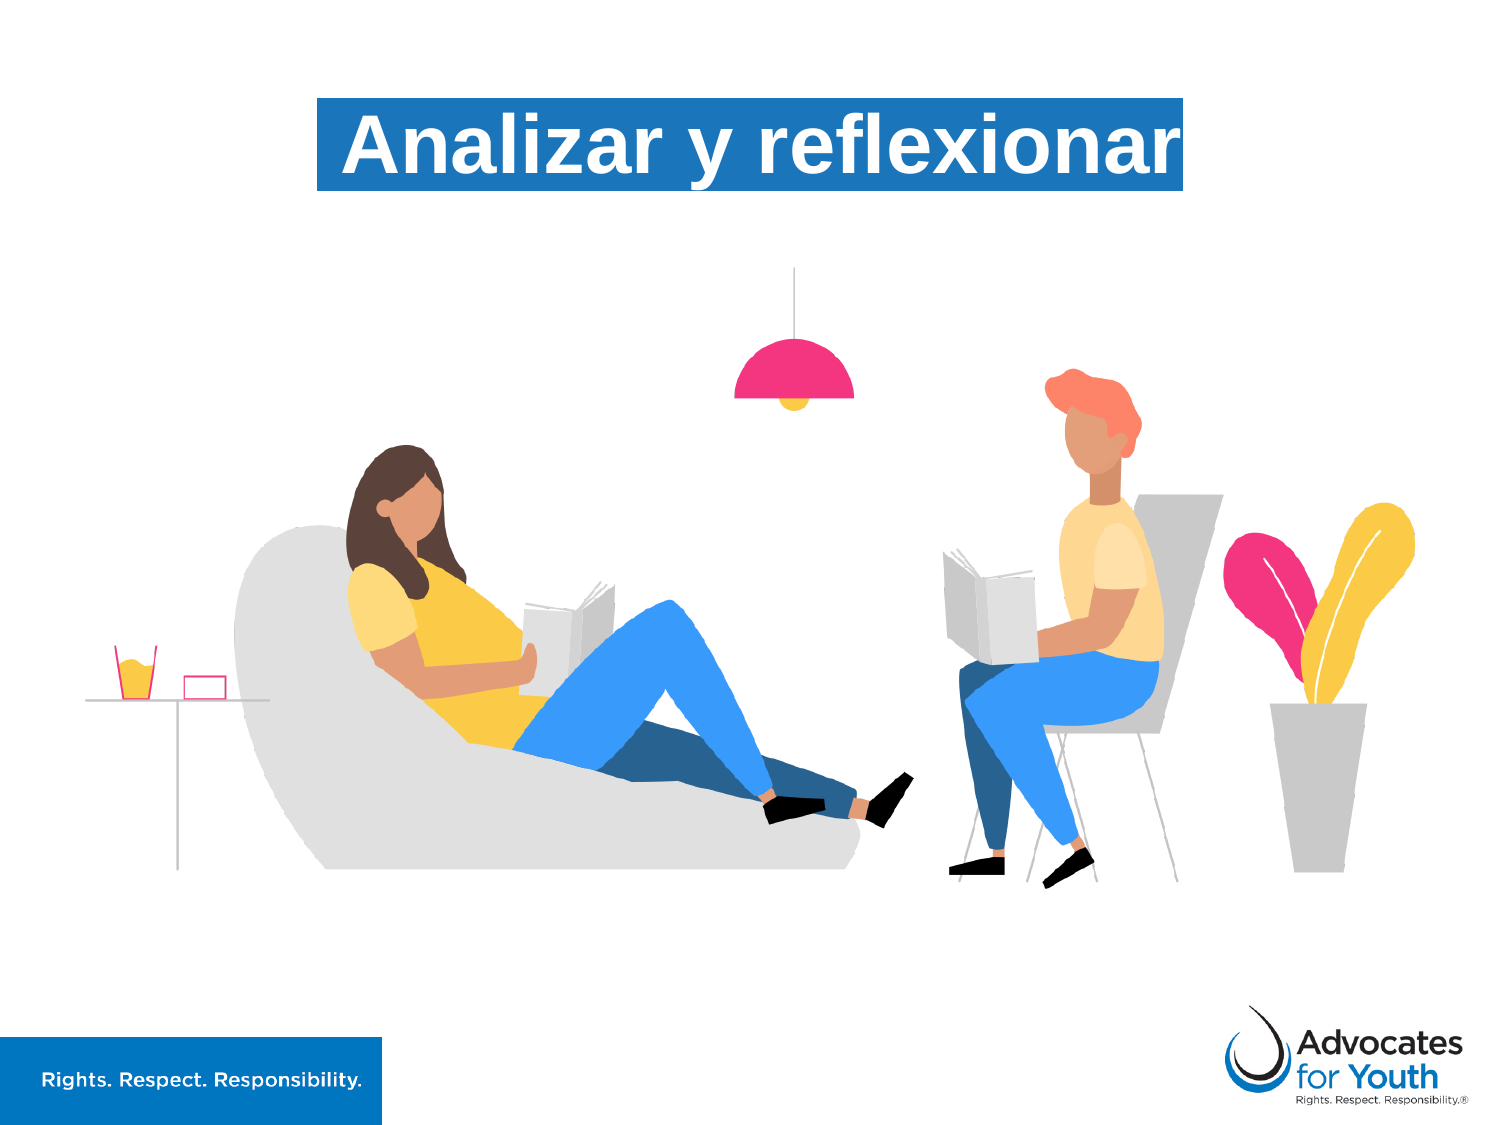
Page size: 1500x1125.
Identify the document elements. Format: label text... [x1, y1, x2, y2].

picture [84, 267, 1415, 890]
picture [1200, 990, 1500, 1125]
picture [0, 1037, 382, 1125]
title Analizar y reflexionar [112, 52, 1388, 241]
